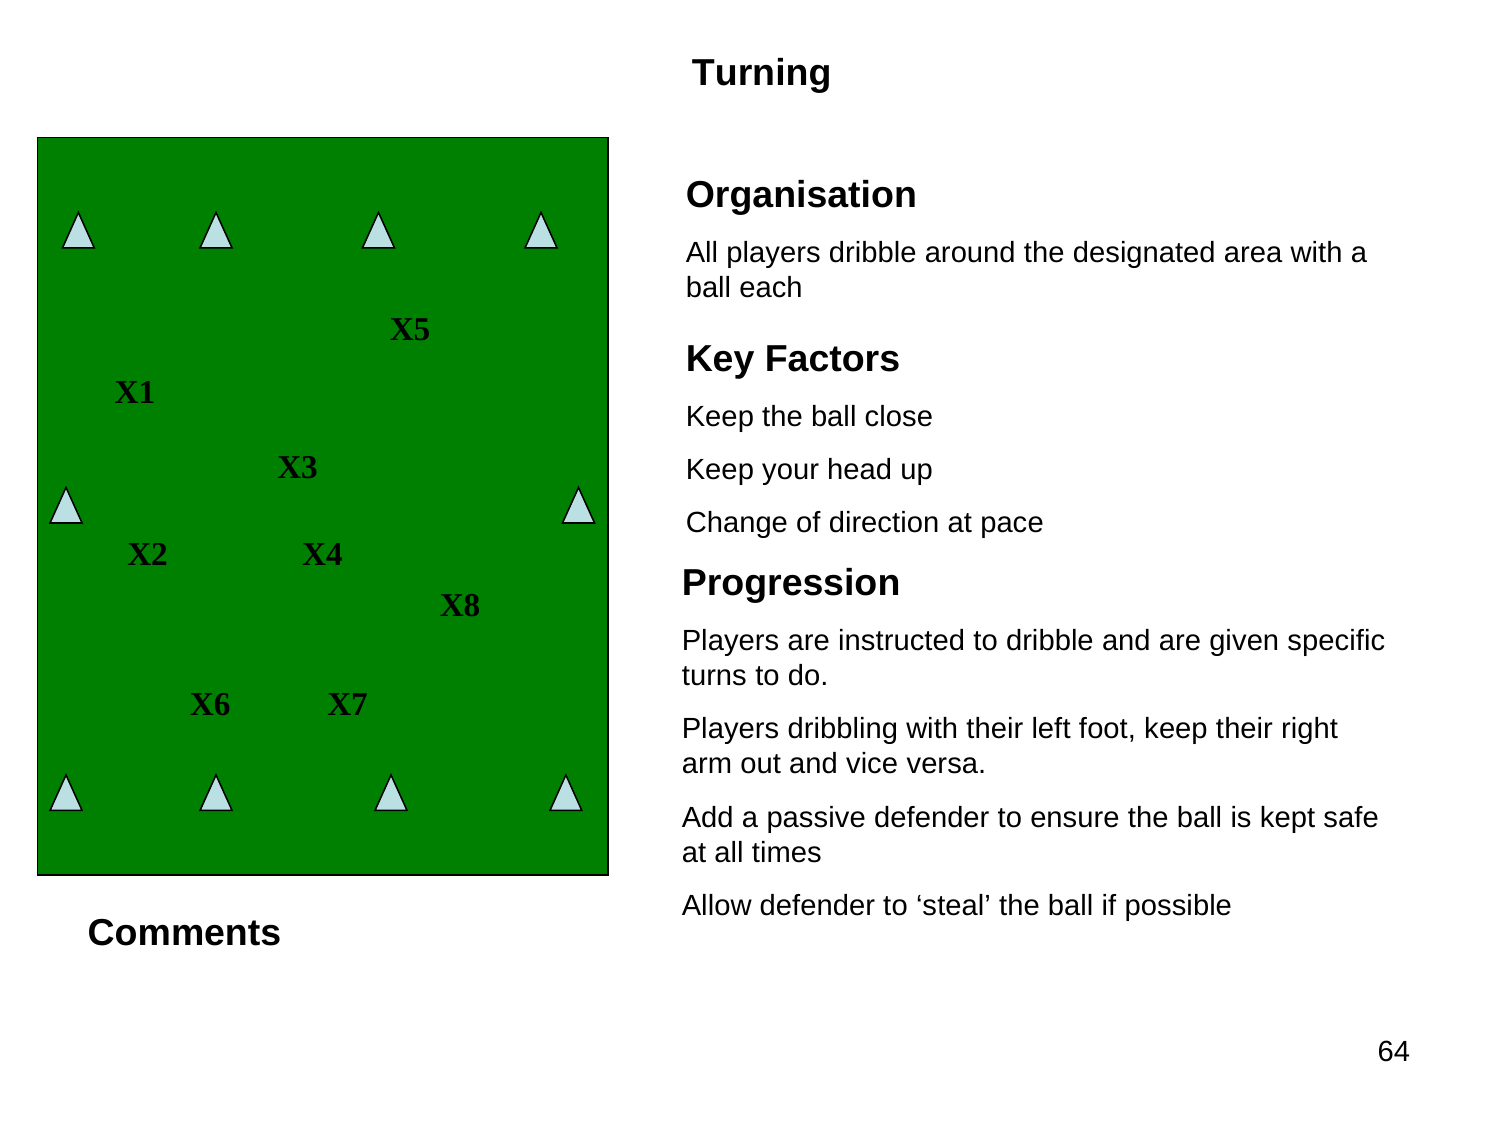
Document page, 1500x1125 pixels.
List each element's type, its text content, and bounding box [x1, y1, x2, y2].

text_box [362, 212, 395, 248]
text_box [374, 774, 407, 811]
text_box [199, 774, 232, 811]
text_box [49, 774, 82, 811]
text_box [199, 212, 232, 248]
text_box Progression Players are instructed to dribble and are given specific turns to do. Players dribbling with their left foot, keep their right arm out and vice versa. Add a passive defender to ensure the ball is kept safe at all times Allow defender to ‘steal’ the ball if possible [667, 550, 1412, 929]
text_box [49, 487, 82, 523]
text_box <number> [1074, 1024, 1425, 1103]
text_box X4 [287, 524, 400, 581]
text_box X1 [99, 362, 238, 418]
text_box X2 [112, 524, 213, 581]
text_box Organisation All players dribble around the designated area with a ball each [671, 162, 1412, 311]
text_box X6 [174, 674, 275, 731]
text_box X8 [424, 574, 500, 631]
text_box [62, 212, 95, 248]
text_box X5 [374, 299, 463, 356]
text_box [524, 212, 557, 248]
text_box X3 [262, 437, 350, 493]
text_box Turning [253, 0, 1270, 101]
text_box Key Factors Keep the ball close Keep your head up Change of direction at pace [671, 326, 1396, 547]
text_box [37, 137, 608, 875]
text_box [549, 774, 582, 811]
text_box X7 [312, 674, 450, 731]
text_box Comments [72, 899, 624, 961]
text_box [562, 487, 595, 523]
